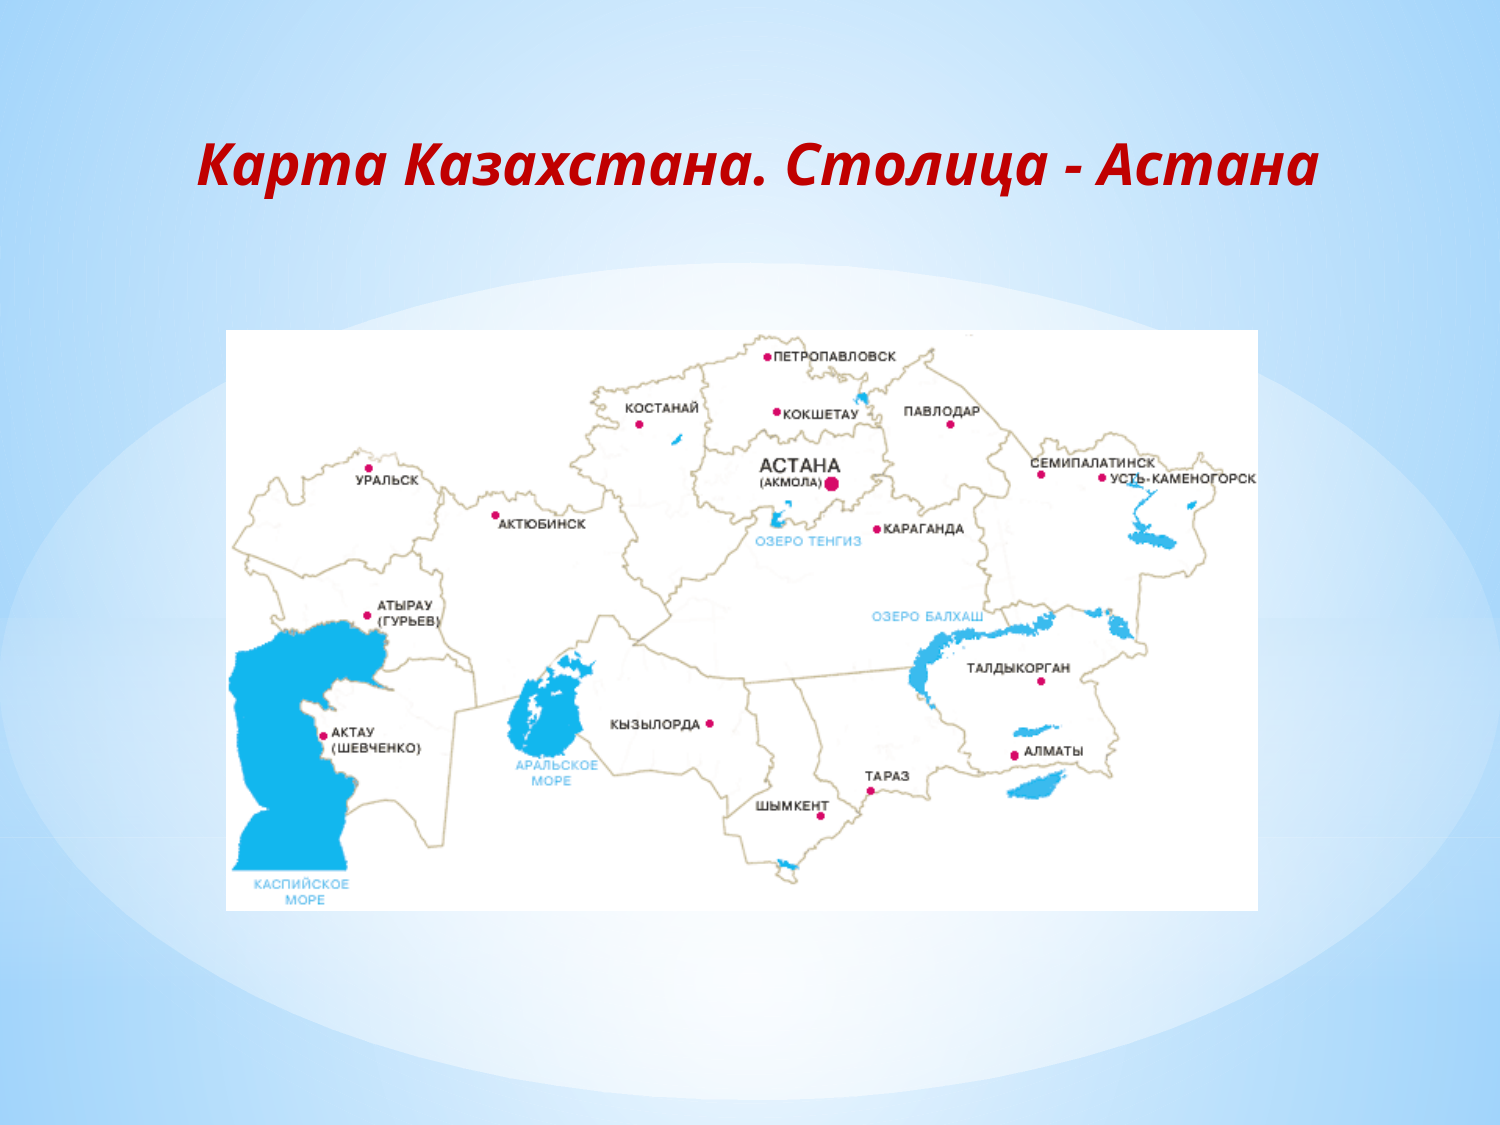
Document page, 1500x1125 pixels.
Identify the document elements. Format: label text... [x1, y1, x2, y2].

picture [226, 330, 1258, 911]
text_box Карта Казахстана. Столица - Астана [182, 119, 1336, 204]
